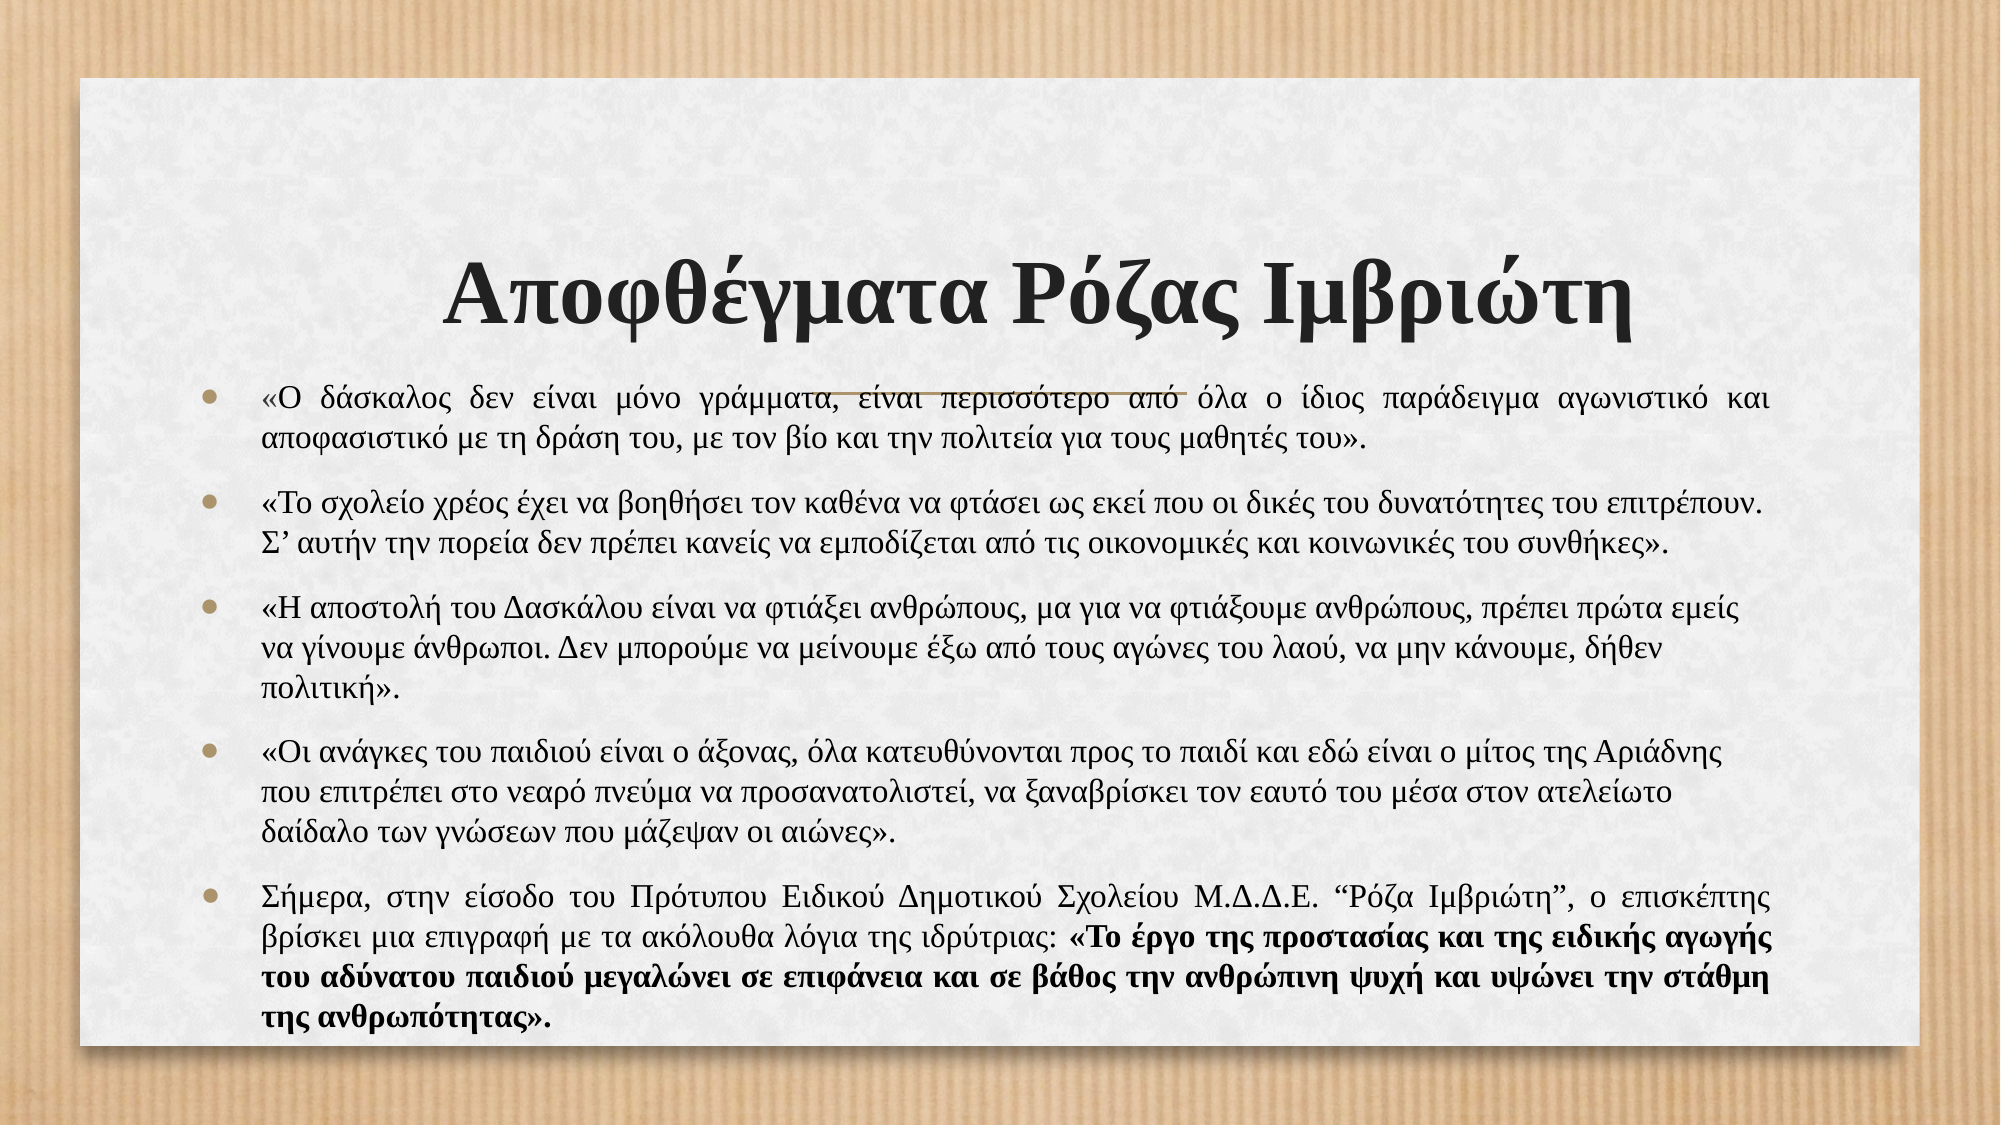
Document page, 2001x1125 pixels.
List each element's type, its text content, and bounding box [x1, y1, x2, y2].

text_box [79, 78, 1921, 1047]
text_box [0, 0, 2000, 1125]
title Αποφθέγματα Ρόζας Ιμβριώτη [252, 179, 1828, 394]
list «Ο δάσκαλος δεν είναι μόνο γράμματα, είναι περισσότερο από όλα ο ίδιος παράδειγμα αγωνιστικό και αποφασιστικό με τη δράση του, με τον βίο και την πολιτεία για τους μαθητές του». «Το σχολείο χρέος έχει να βοηθήσει τον καθένα να φτάσει ως εκεί που οι δικές του δυνατότητες του επιτρέπουν. Σ’ αυτήν την πορεία δεν πρέπει κανείς να εμποδίζεται από τις οικονομικές και κοινωνικές του συνθήκες». «Η αποστολή του Δασκάλου είναι να φτιάξει ανθρώπους, μα για να φτιάξουμε ανθρώπους, πρέπει πρώτα εμείς να γίνουμε άνθρωποι. Δεν μπορούμε να μείνουμε έξω από τους αγώνες του λαού, να μην κάνουμε, δήθεν πολιτική». «Οι ανάγκες του παιδιού είναι ο άξονας, όλα κατευθύνονται προς το παιδί και εδώ είναι ο μίτος της Αριάδνης που επιτρέπει στο νεαρό πνεύμα να προσανατολιστεί, να ξαναβρίσκει τον εαυτό του μέσα στον ατελείωτο δαίδαλο των γνώσεων που μάζεψαν οι αιώνες». Σήμερα, στην είσοδο του Πρότυπου Ειδικού Δημοτικού Σχολείου Μ.Δ.Δ.Ε. “Ρόζα Ιμβριώτη”, ο επισκέπτης βρίσκει μια επιγραφή με τα ακόλουθα λόγια της ιδρύτριας: «Το έργο της προστασίας και της ειδικής αγωγής του αδύνατου παιδιού μεγαλώνει σε επιφάνεια και σε βάθος την ανθρώπινη ψυχή και υψώνει την στάθμη της ανθρωπότητας». [171, 368, 1788, 1062]
